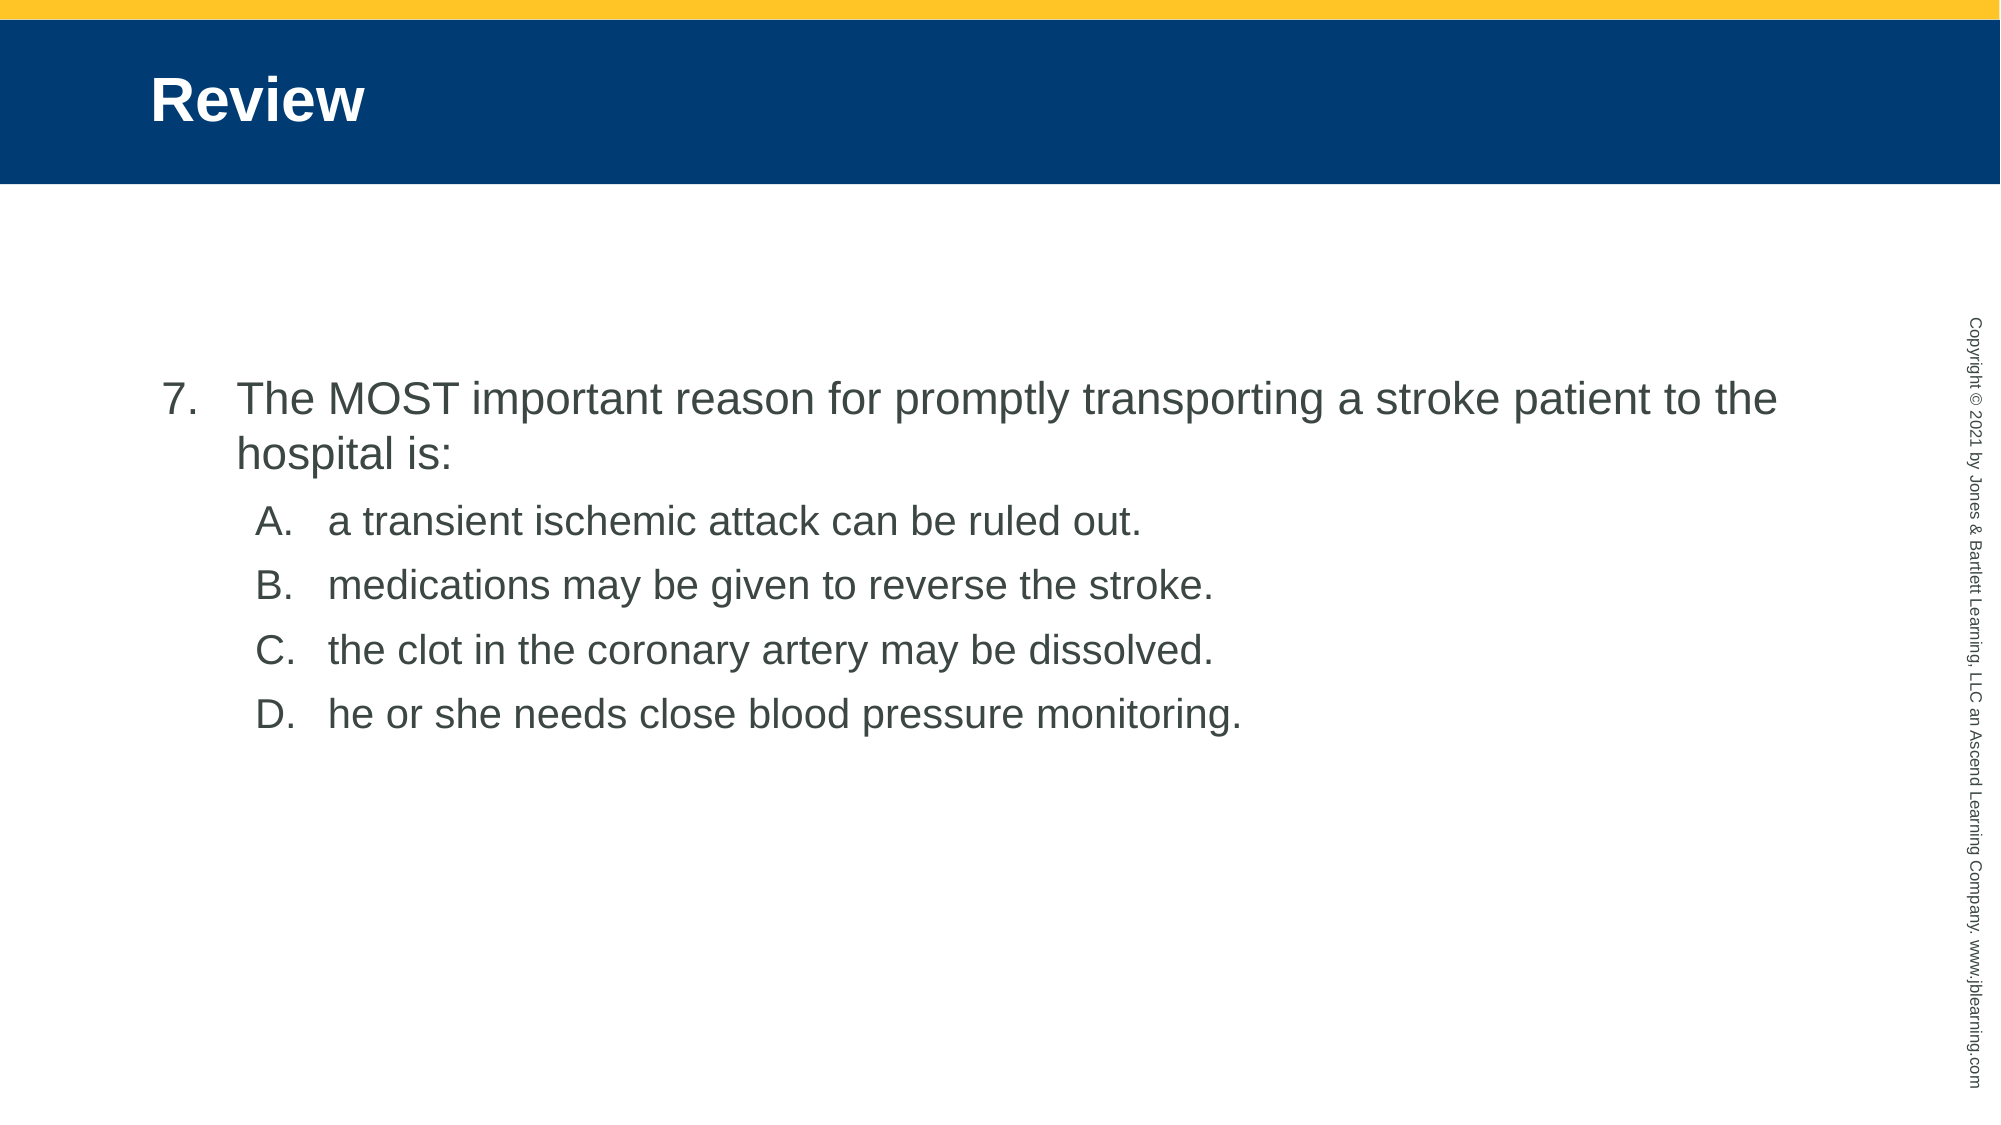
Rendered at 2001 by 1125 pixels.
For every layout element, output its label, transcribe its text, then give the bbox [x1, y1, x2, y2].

list The MOST important reason for promptly transporting a stroke patient to the hospital is: a transient ischemic attack can be ruled out. medications may be given to reverse the stroke. the clot in the coronary artery may be dissolved. he or she needs close blood pressure monitoring. [146, 361, 1859, 1016]
title Review [0, 19, 2000, 185]
